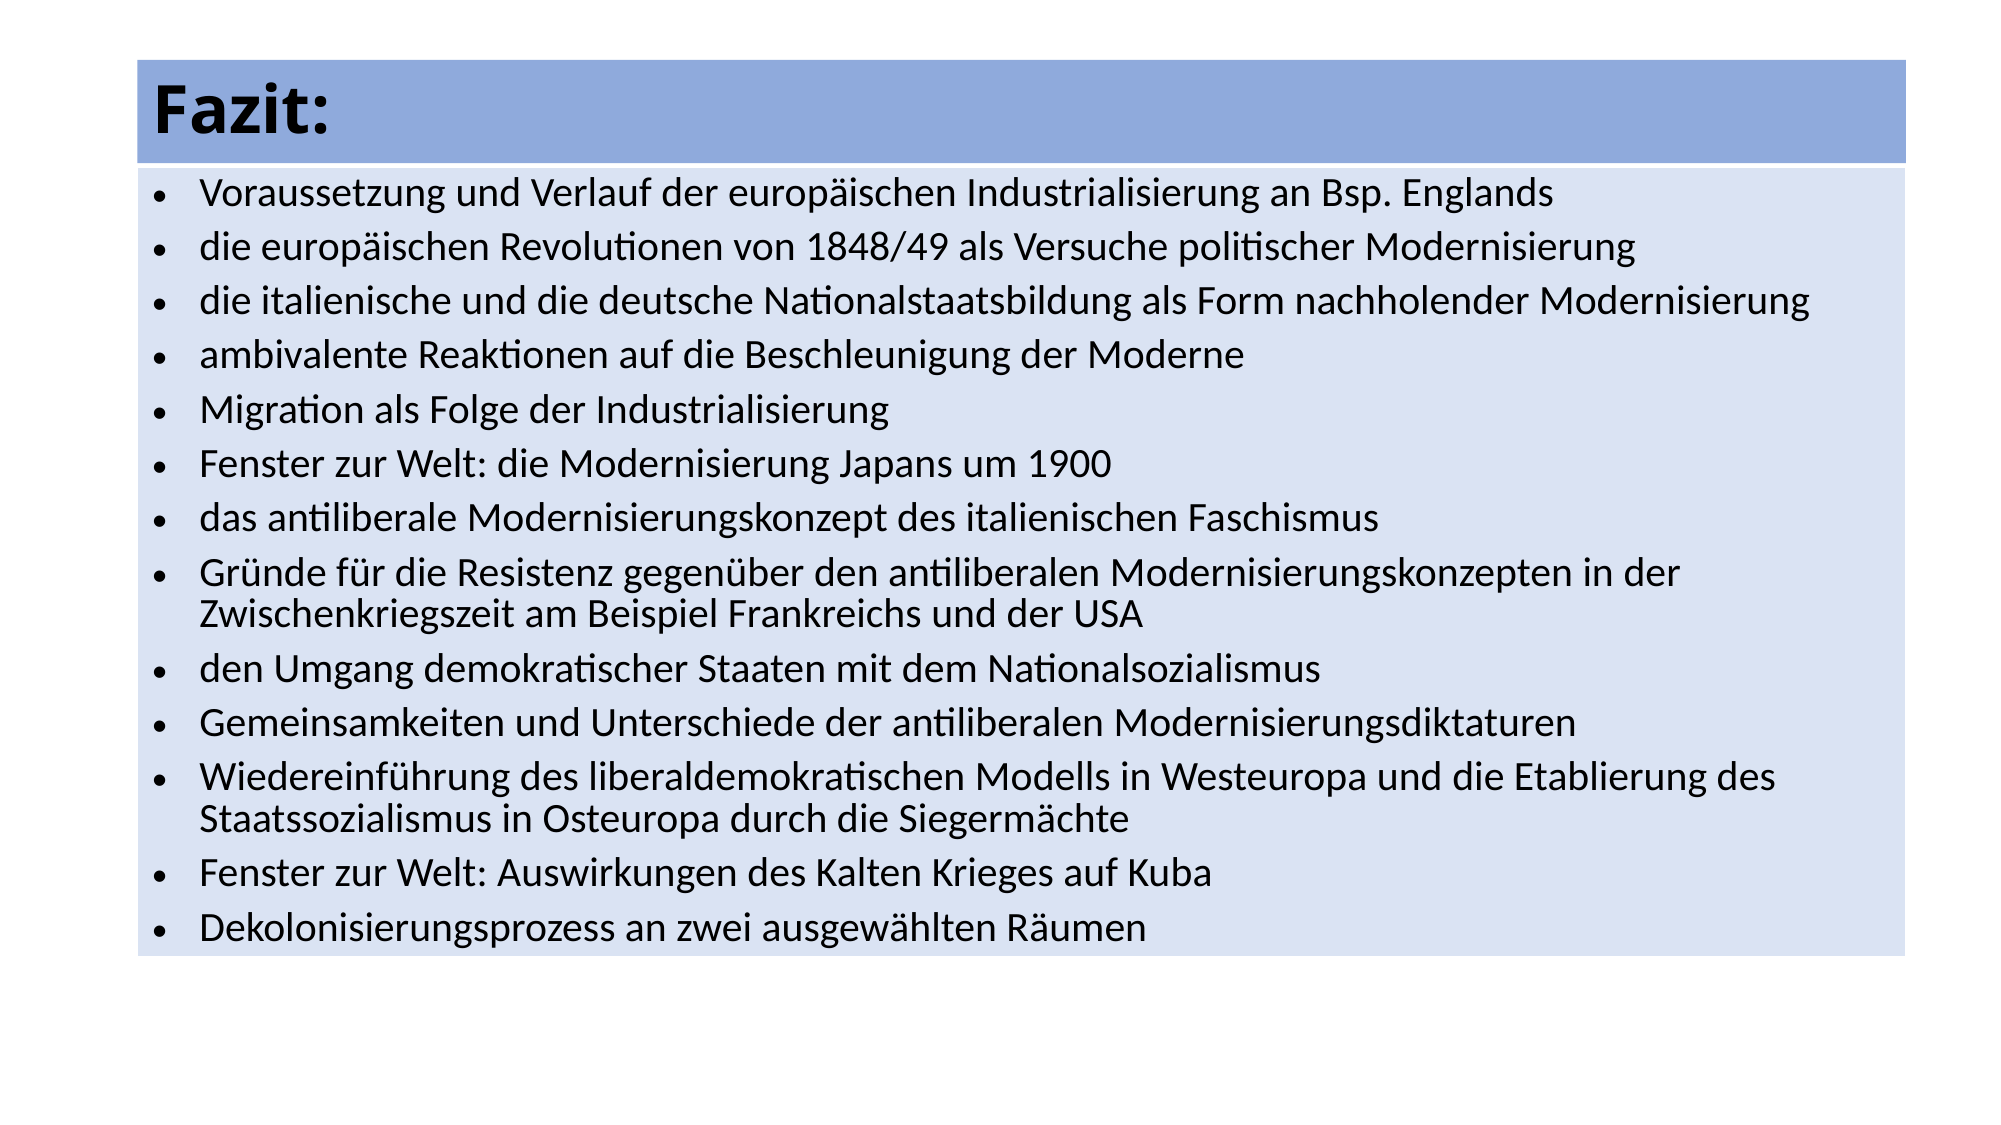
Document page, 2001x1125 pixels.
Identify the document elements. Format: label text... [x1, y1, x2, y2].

table_header Voraussetzung und Verlauf der europäischen Industrialisierung an Bsp. Englands die europäischen Revolutionen von 1848/49 als Versuche politischer Modernisierung die italienische und die deutsche Nationalstaatsbildung als Form nachholender Modernisierung ambivalente Reaktionen auf die Beschleunigung der Moderne Migration als Folge der Industrialisierung Fenster zur Welt: die Modernisierung Japans um 1900 das antiliberale Modernisierungskonzept des italienischen Faschismus Gründe für die Resistenz gegenüber den antiliberalen Modernisierungskonzepten in der Zwischenkriegszeit am Beispiel Frankreichs und der USA den Umgang demokratischer Staaten mit dem Nationalsozialismus Gemeinsamkeiten und Unterschiede der antiliberalen Modernisierungsdiktaturen Wiedereinführung des liberaldemokratischen Modells in Westeuropa und die Etablierung des Staatssozialismus in Osteuropa durch die Siegermächte Fenster zur Welt: Auswirkungen des Kalten Krieges auf Kuba Dekolonisierungsprozess an zwei ausgewählten Räumen [138, 168, 1905, 956]
title Fazit: [137, 59, 1906, 164]
